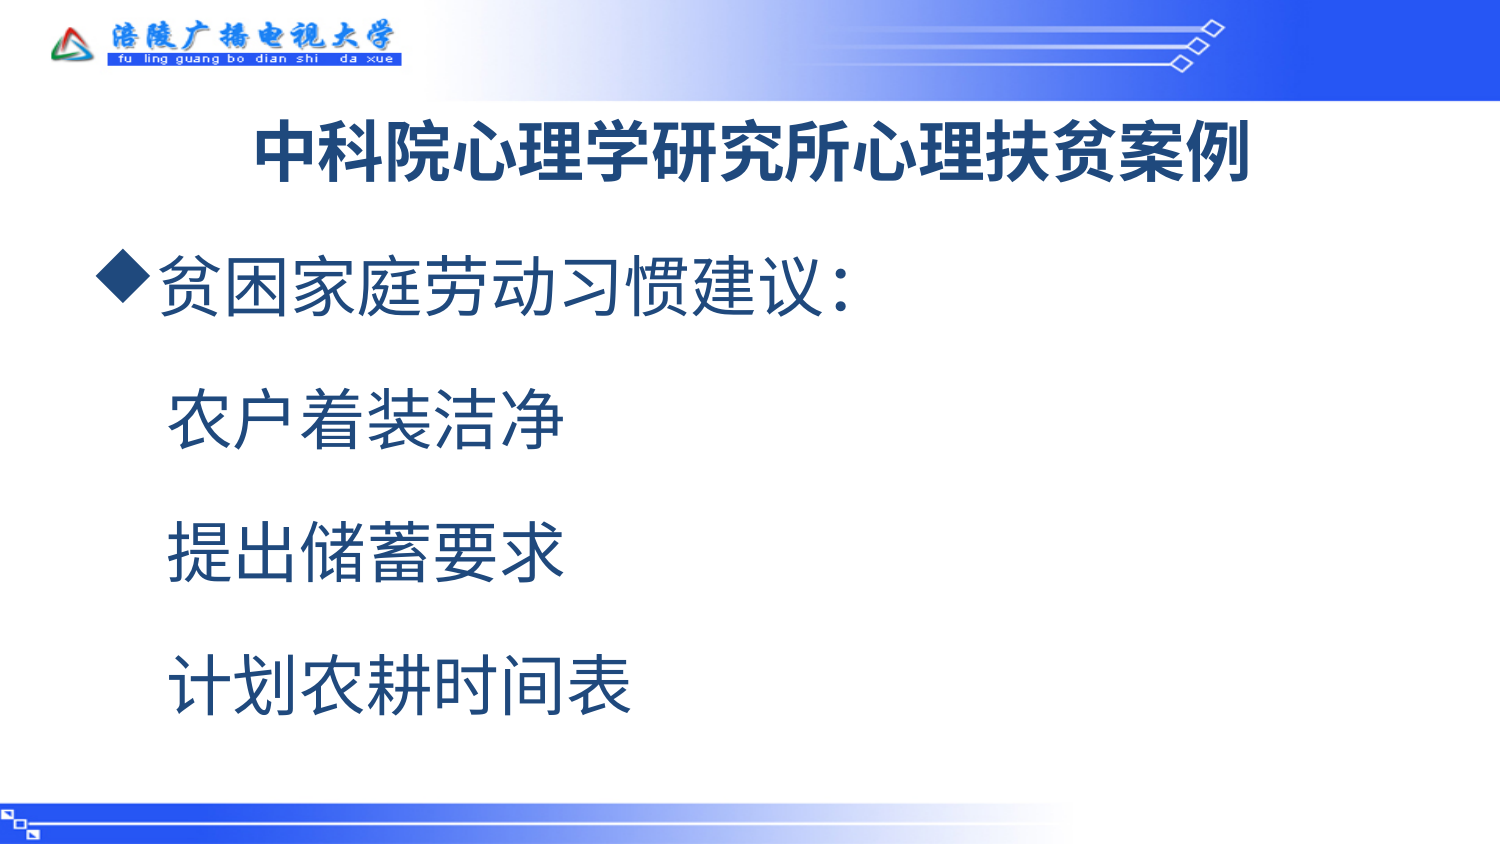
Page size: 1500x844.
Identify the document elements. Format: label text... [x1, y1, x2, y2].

title 中科院心理学研究所心理扶贫案例 [76, 79, 1427, 220]
picture [0, 0, 1500, 844]
list 贫困家庭劳动习惯建议： 农户着装洁净 提出储蓄要求 计划农耕时间表 [75, 196, 1425, 754]
